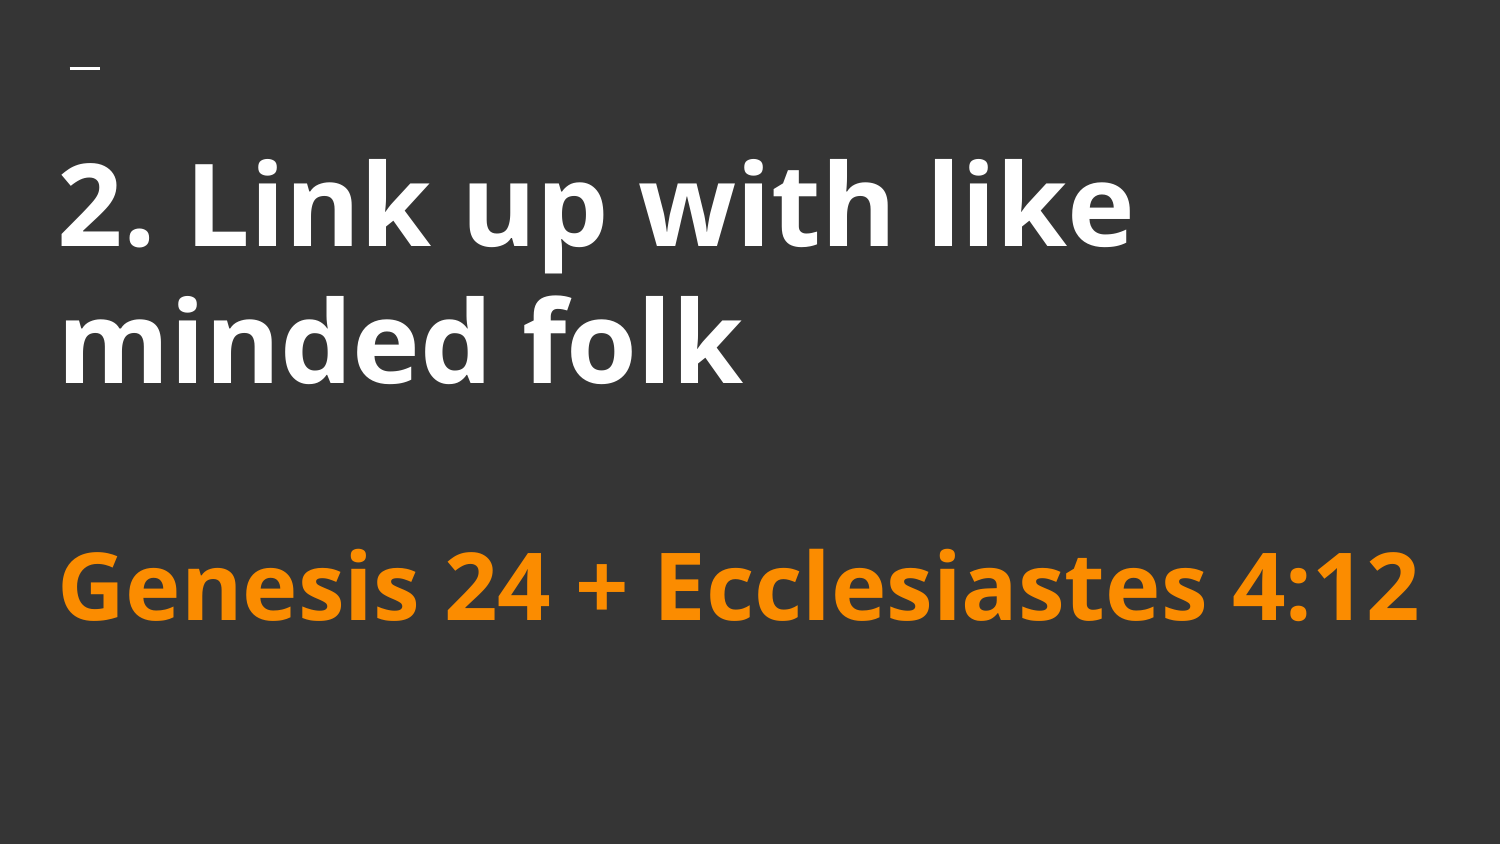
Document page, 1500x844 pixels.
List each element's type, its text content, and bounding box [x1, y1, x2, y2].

title 2. Link up with like minded folk Genesis 24 + Ecclesiastes 4:12 [42, 116, 1458, 747]
